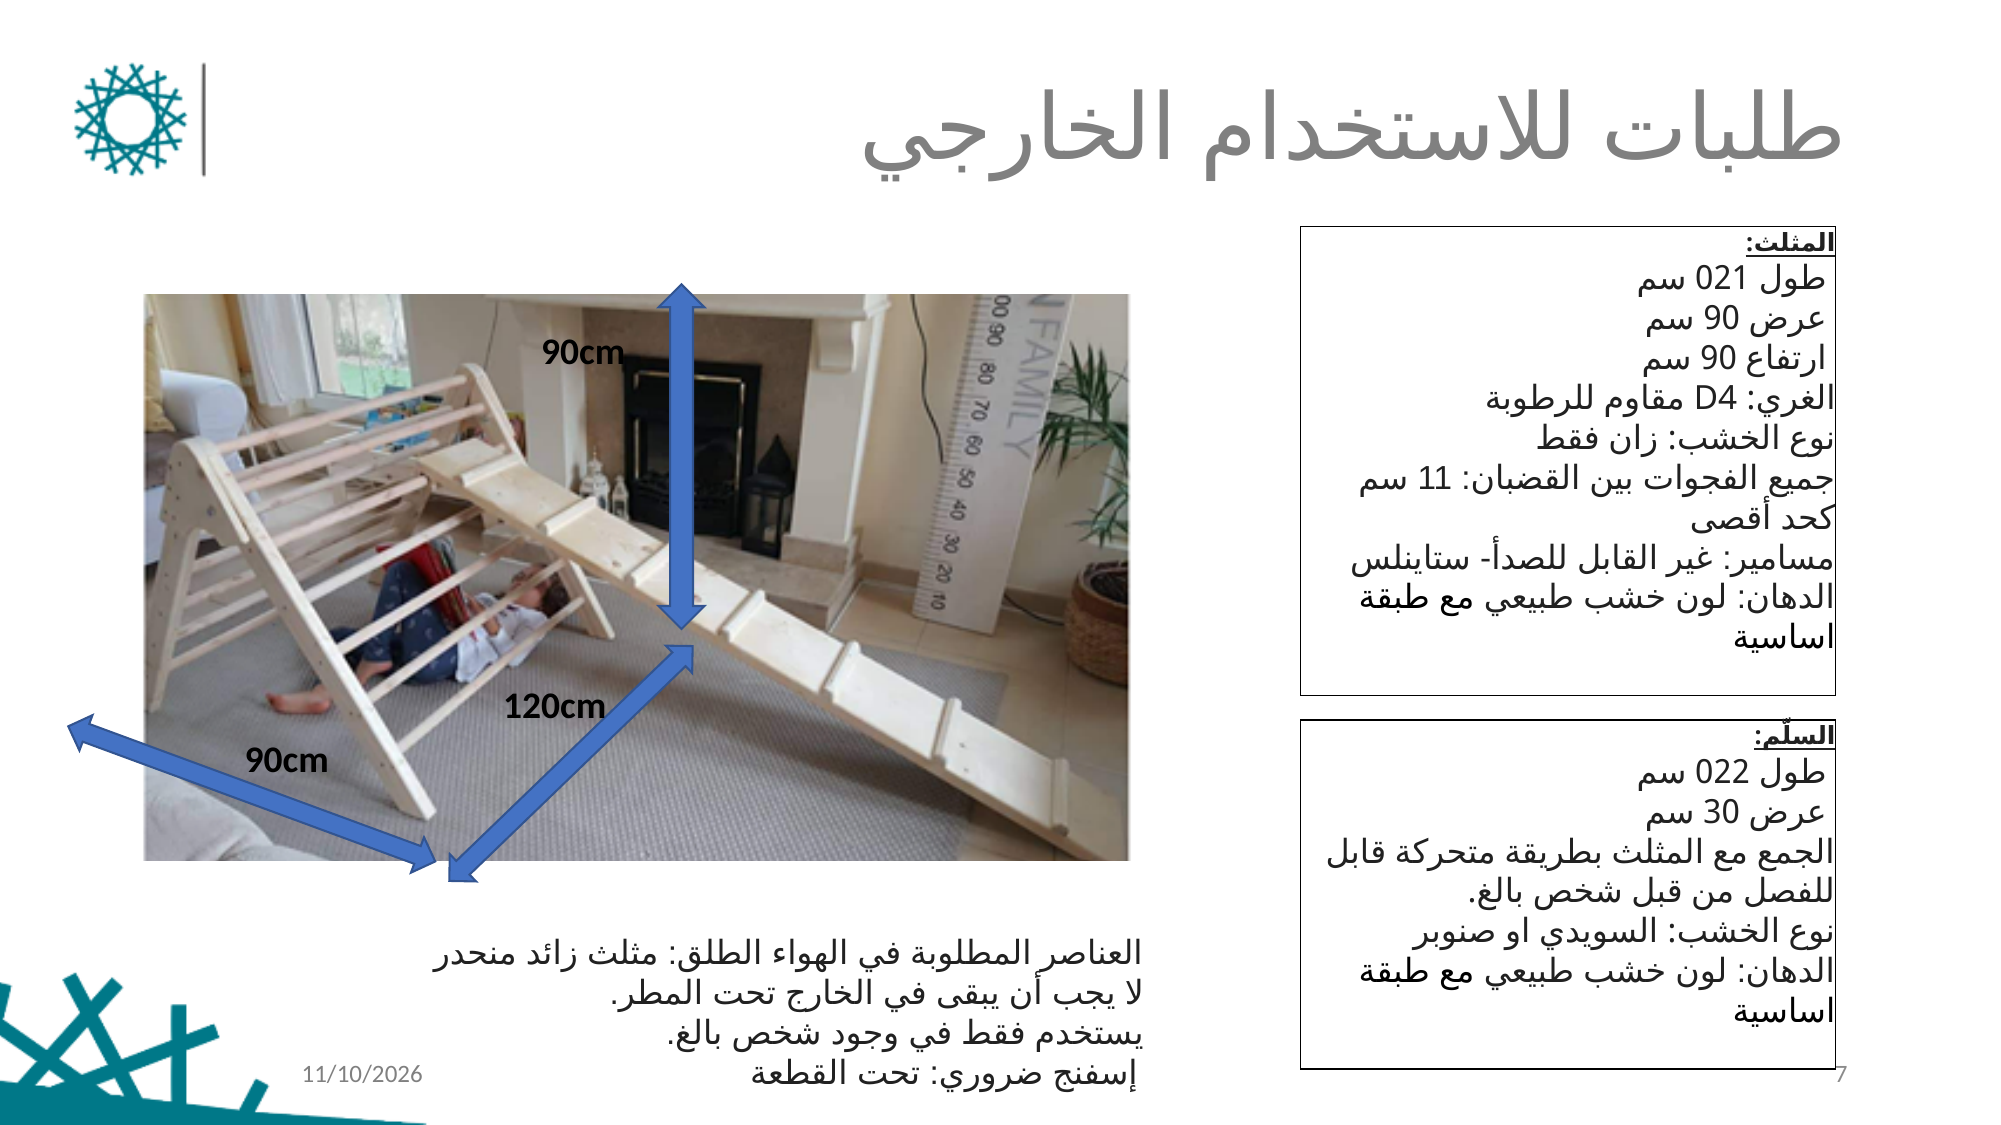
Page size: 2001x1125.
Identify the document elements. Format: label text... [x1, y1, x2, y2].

text_box [66, 713, 137, 763]
picture [0, 906, 447, 1125]
picture [3, 0, 1997, 861]
text_box السلّم: طول 220 سم عرض 30 سم الجمع مع المثلث بطريقة متحركة قابل للفصل من قبل شخص بالغ. نوع الخشب: السويدي او صنوبر الدهان: لون خشب طبيعي مع طبقة اساسية [1300, 720, 1836, 1070]
slide_number 7 [1412, 1042, 1863, 1103]
text_box [403, 861, 437, 875]
text_box المثلث: طول 120 سم عرض 90 سم ارتفاع 90 سم الغري: D4 مقاوم للرطوبة نوع الخشب: زان فقط جميع الفجوات بين القضبان: 11 سم كحد أقصى مسامير: غير القابل للصدأ- ستاينلس الدهان: لون خشب طبيعي مع طبقة اساسية [1300, 226, 1836, 696]
text_box [448, 861, 486, 883]
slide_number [137, 1042, 426, 1103]
title طلبات للاستخدام الخارجي [235, 59, 1863, 200]
text_box العناصر المطلوبة في الهواء الطلق: مثلث زائد منحدر لا يجب أن يبقى في الخارج تحت المطر. يستخدم فقط في وجود شخص بالغ. إسفنج ضروري: تحت القطعة [426, 931, 1144, 1125]
text_box [670, 282, 693, 294]
